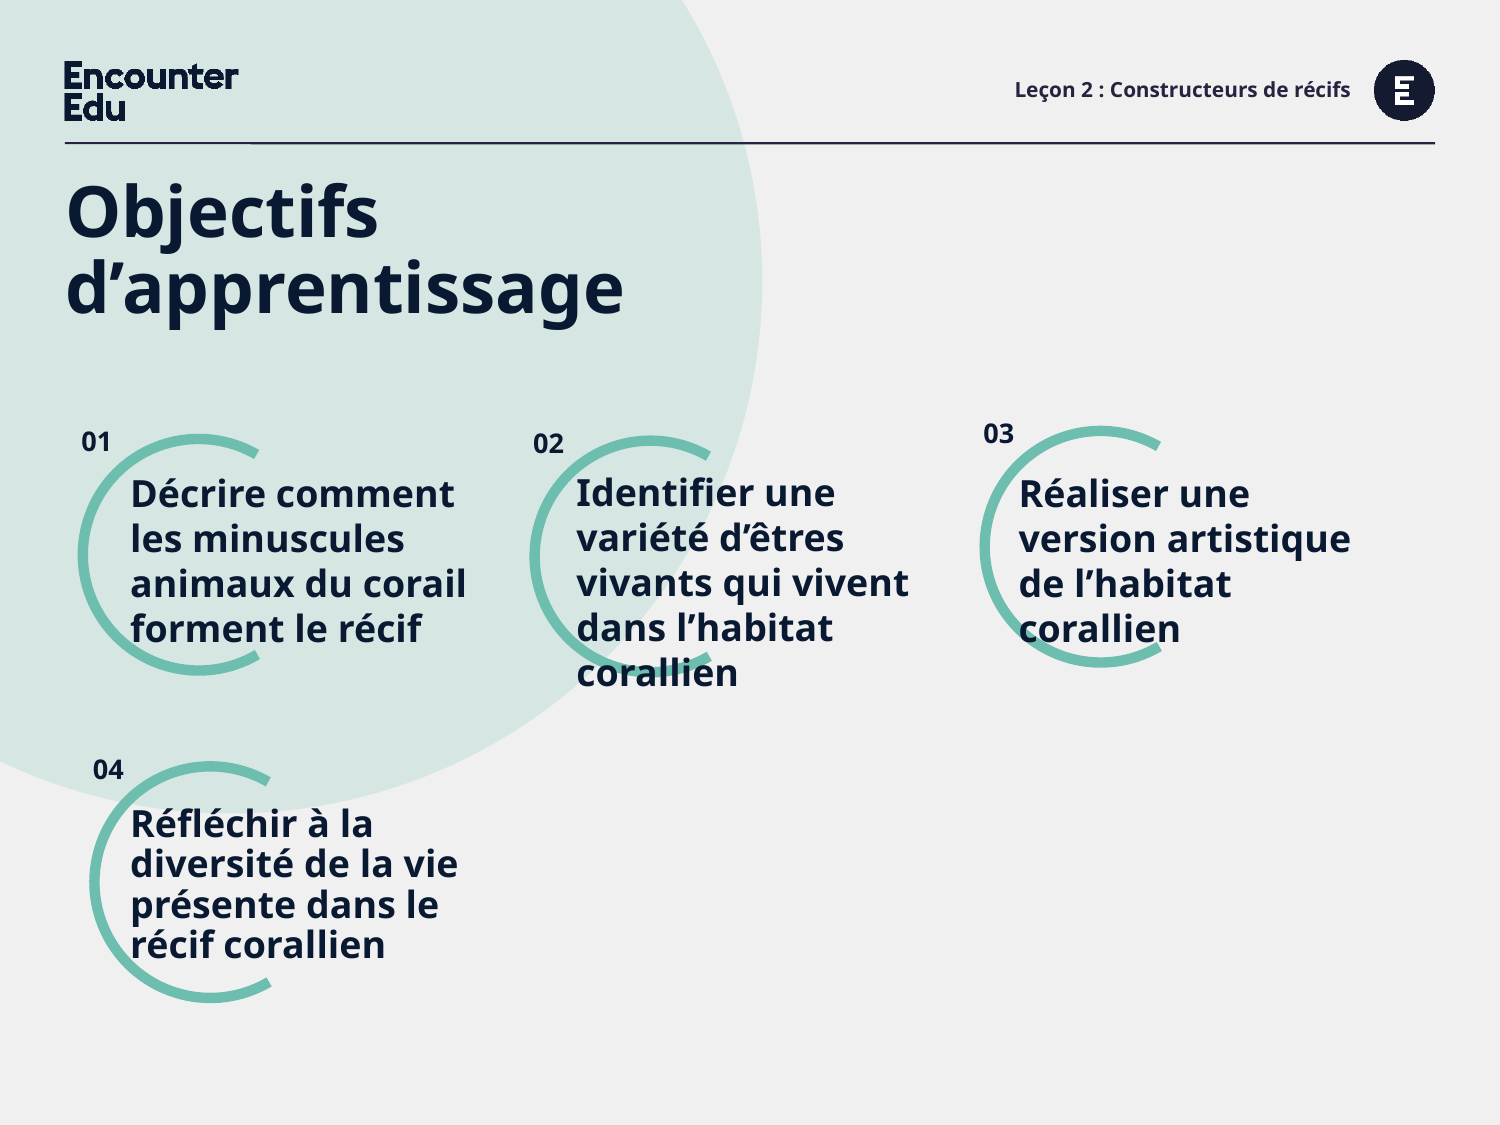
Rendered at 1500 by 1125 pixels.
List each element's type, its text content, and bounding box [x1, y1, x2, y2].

list Objectifs d’apprentissage [56, 167, 637, 229]
list Réaliser une version artistique de l’habitat corallien [1010, 462, 1407, 636]
picture [1372, 58, 1436, 122]
title Leçon 2 : Constructeurs de récifs [749, 67, 1359, 114]
list Réfléchir à la diversité de la vie présente dans le récif corallien [122, 796, 540, 971]
picture [60, 59, 243, 122]
list Décrire comment les minuscules animaux du corail forment le récif [122, 462, 497, 636]
list Identifier une variété d’êtres vivants qui vivent dans l’habitat corallien [568, 461, 965, 636]
